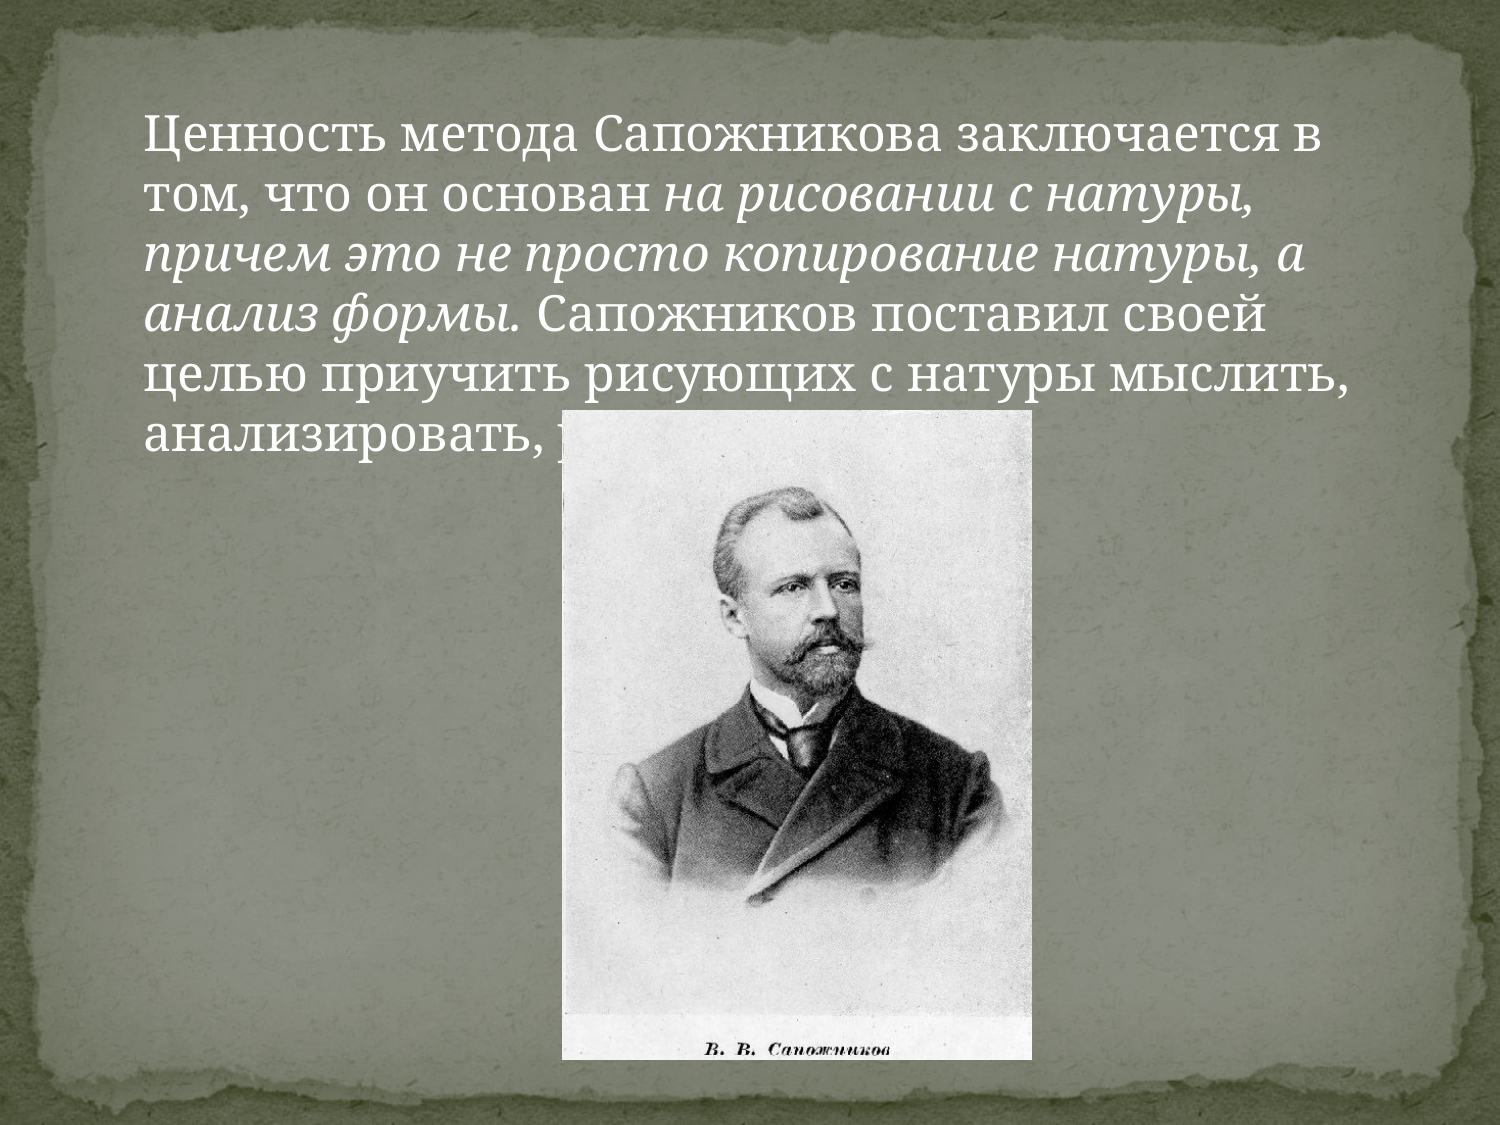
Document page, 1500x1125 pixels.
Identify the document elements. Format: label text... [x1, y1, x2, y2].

picture [562, 410, 1032, 1060]
text_box Ценность метода Сапожникова заключается в том, что он основан на рисовании с натуры, причем это не просто копирование натуры, а анализ формы. Сапожников поставил своей целью приучить рисующих с натуры мыслить, анализировать, рассуждать [128, 93, 1395, 469]
